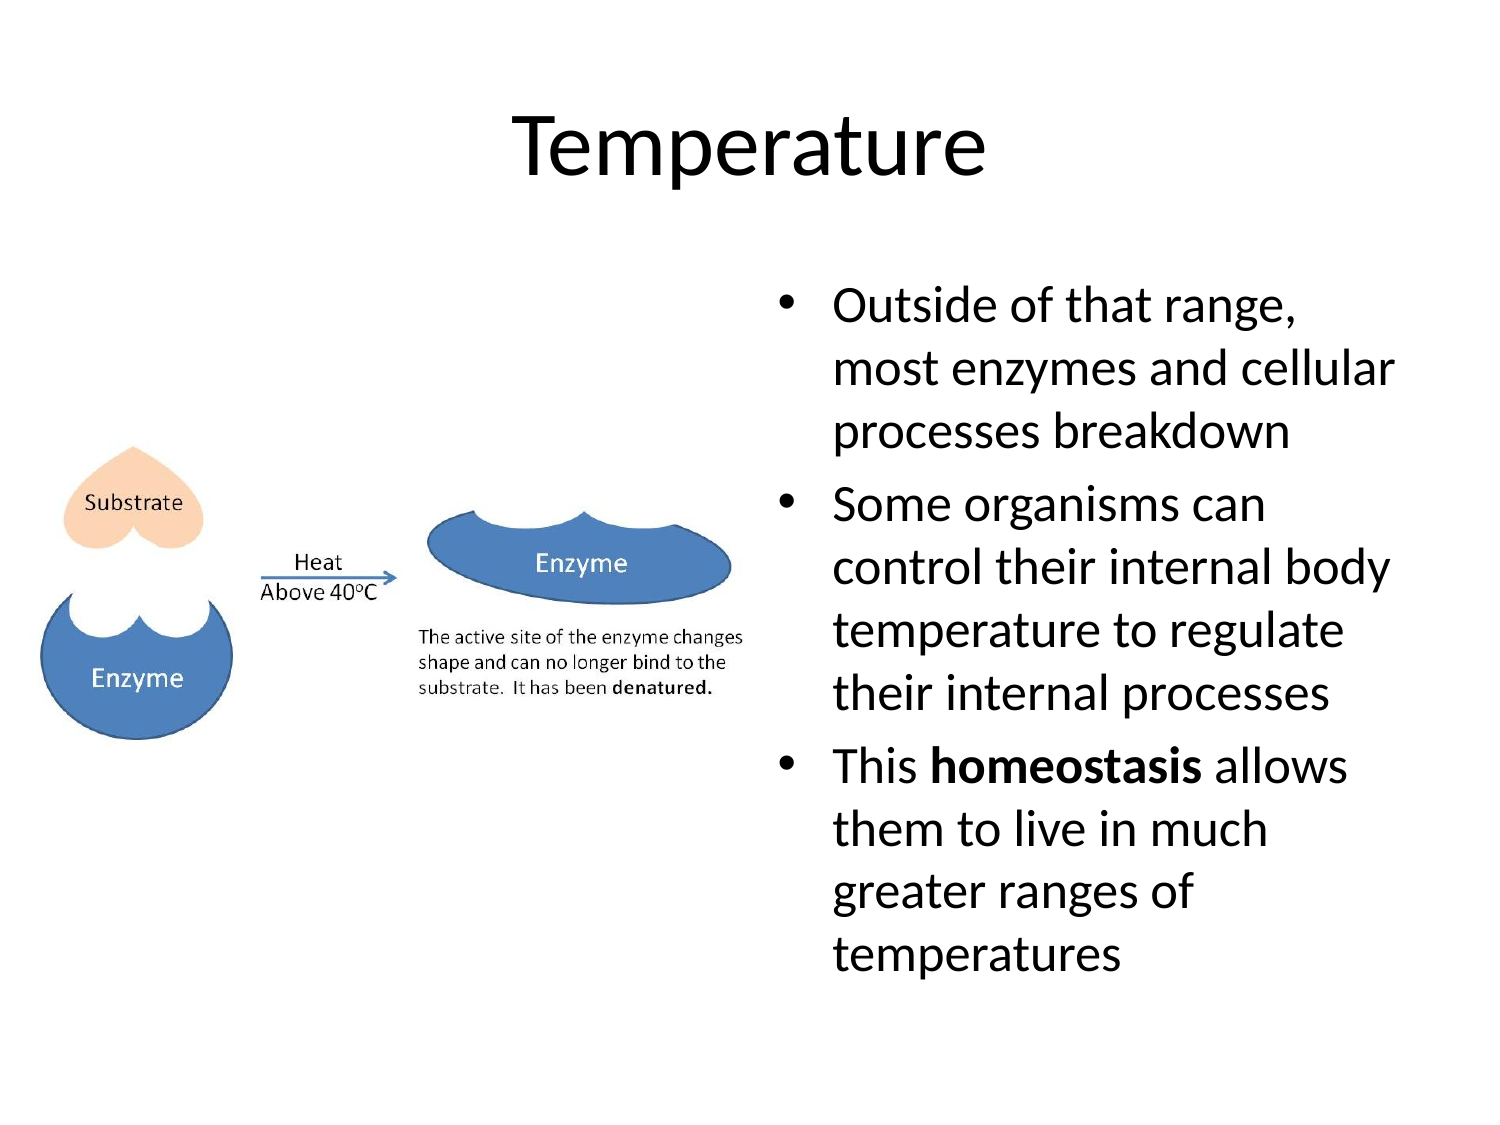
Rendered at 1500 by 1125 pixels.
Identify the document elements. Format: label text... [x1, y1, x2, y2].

picture [24, 437, 751, 751]
list Outside of that range, most enzymes and cellular processes breakdown Some organisms can control their internal body temperature to regulate their internal processes This homeostasis allows them to live in much greater ranges of temperatures [762, 262, 1425, 1088]
title Temperature [75, 45, 1425, 233]
